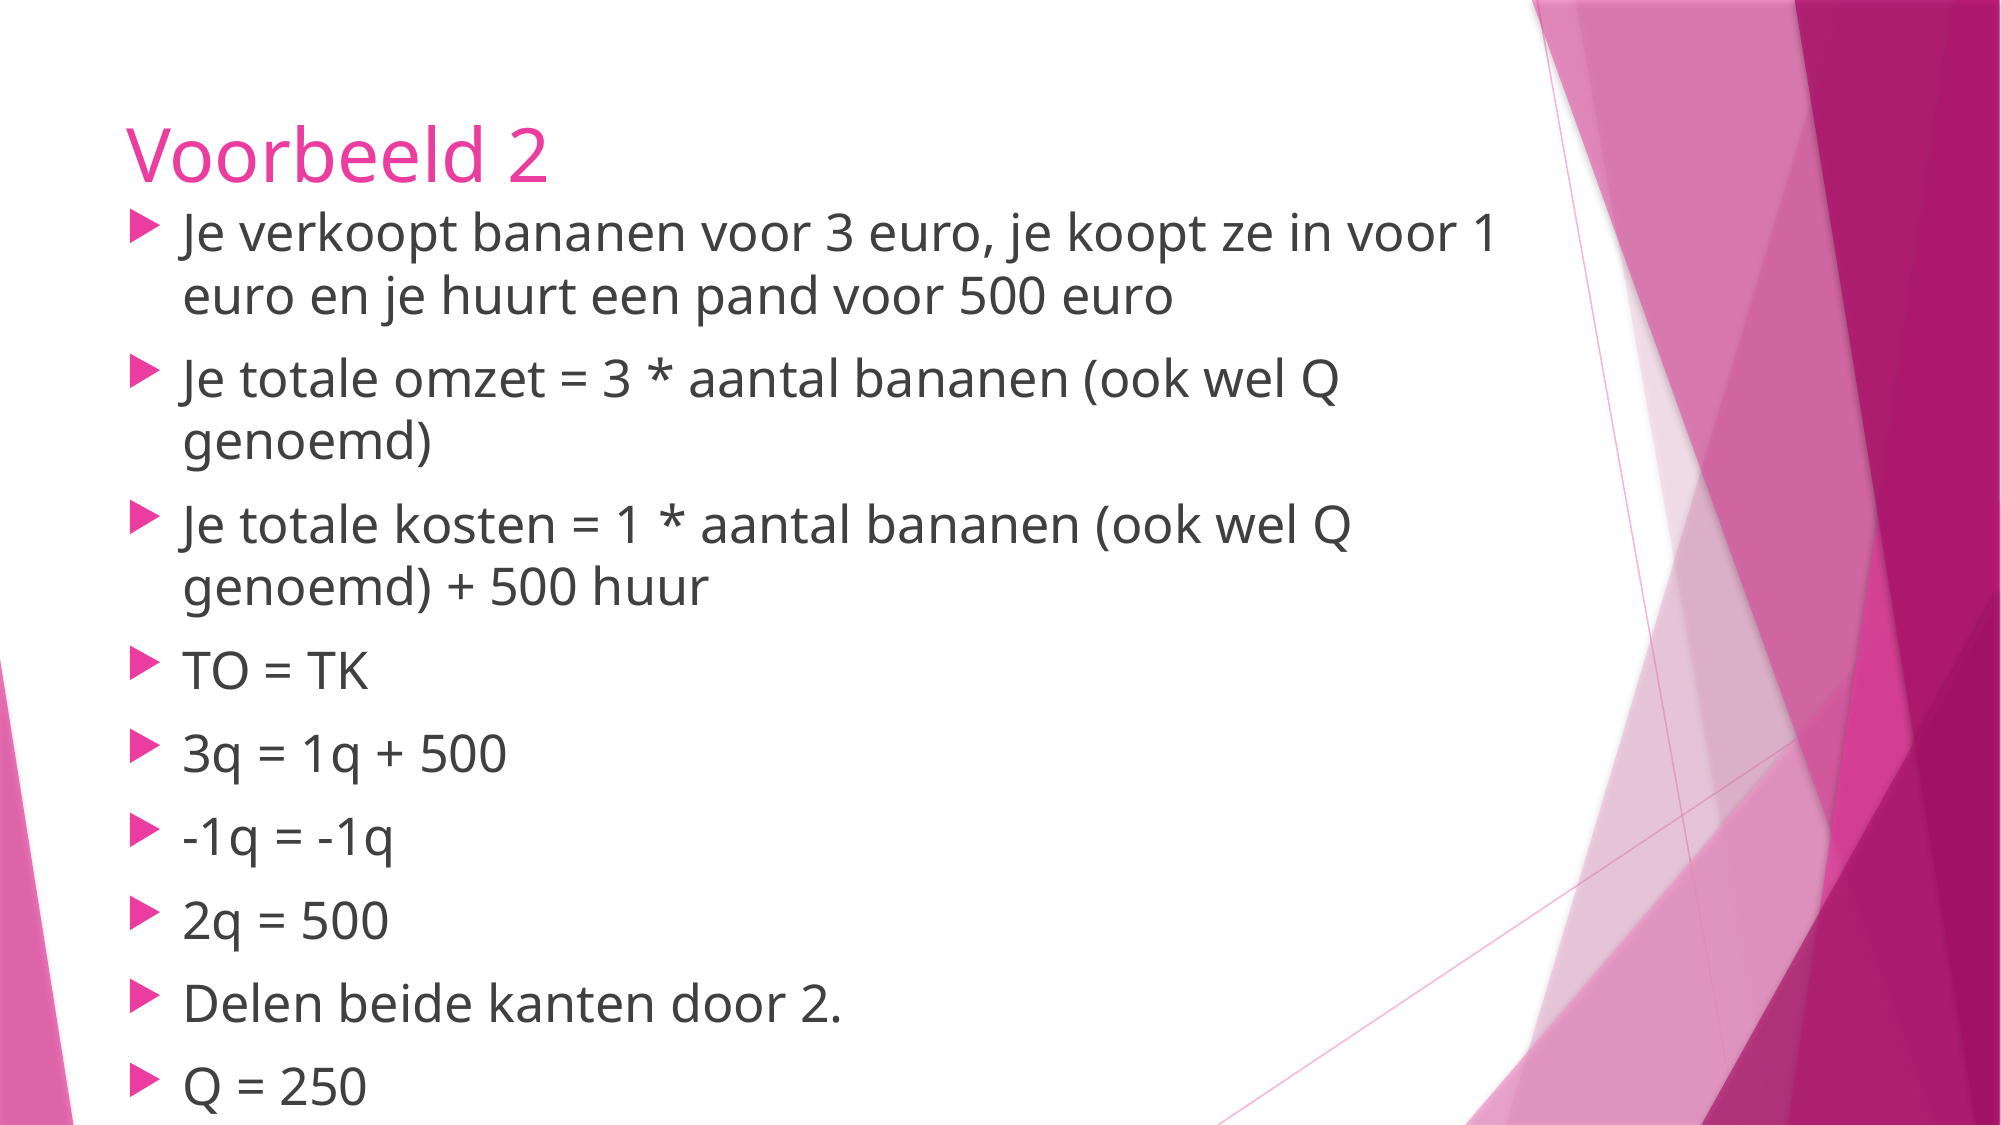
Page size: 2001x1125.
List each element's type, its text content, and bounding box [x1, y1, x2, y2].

list Je verkoopt bananen voor 3 euro, je koopt ze in voor 1 euro en je huurt een pand voor 500 euro Je totale omzet = 3 * aantal bananen (ook wel Q genoemd) Je totale kosten = 1 * aantal bananen (ook wel Q genoemd) + 500 huur TO = TK 3q = 1q + 500 -1q = -1q 2q = 500 Delen beide kanten door 2. Q = 250 [111, 192, 1522, 991]
title Voorbeeld 2 [111, 99, 1522, 192]
